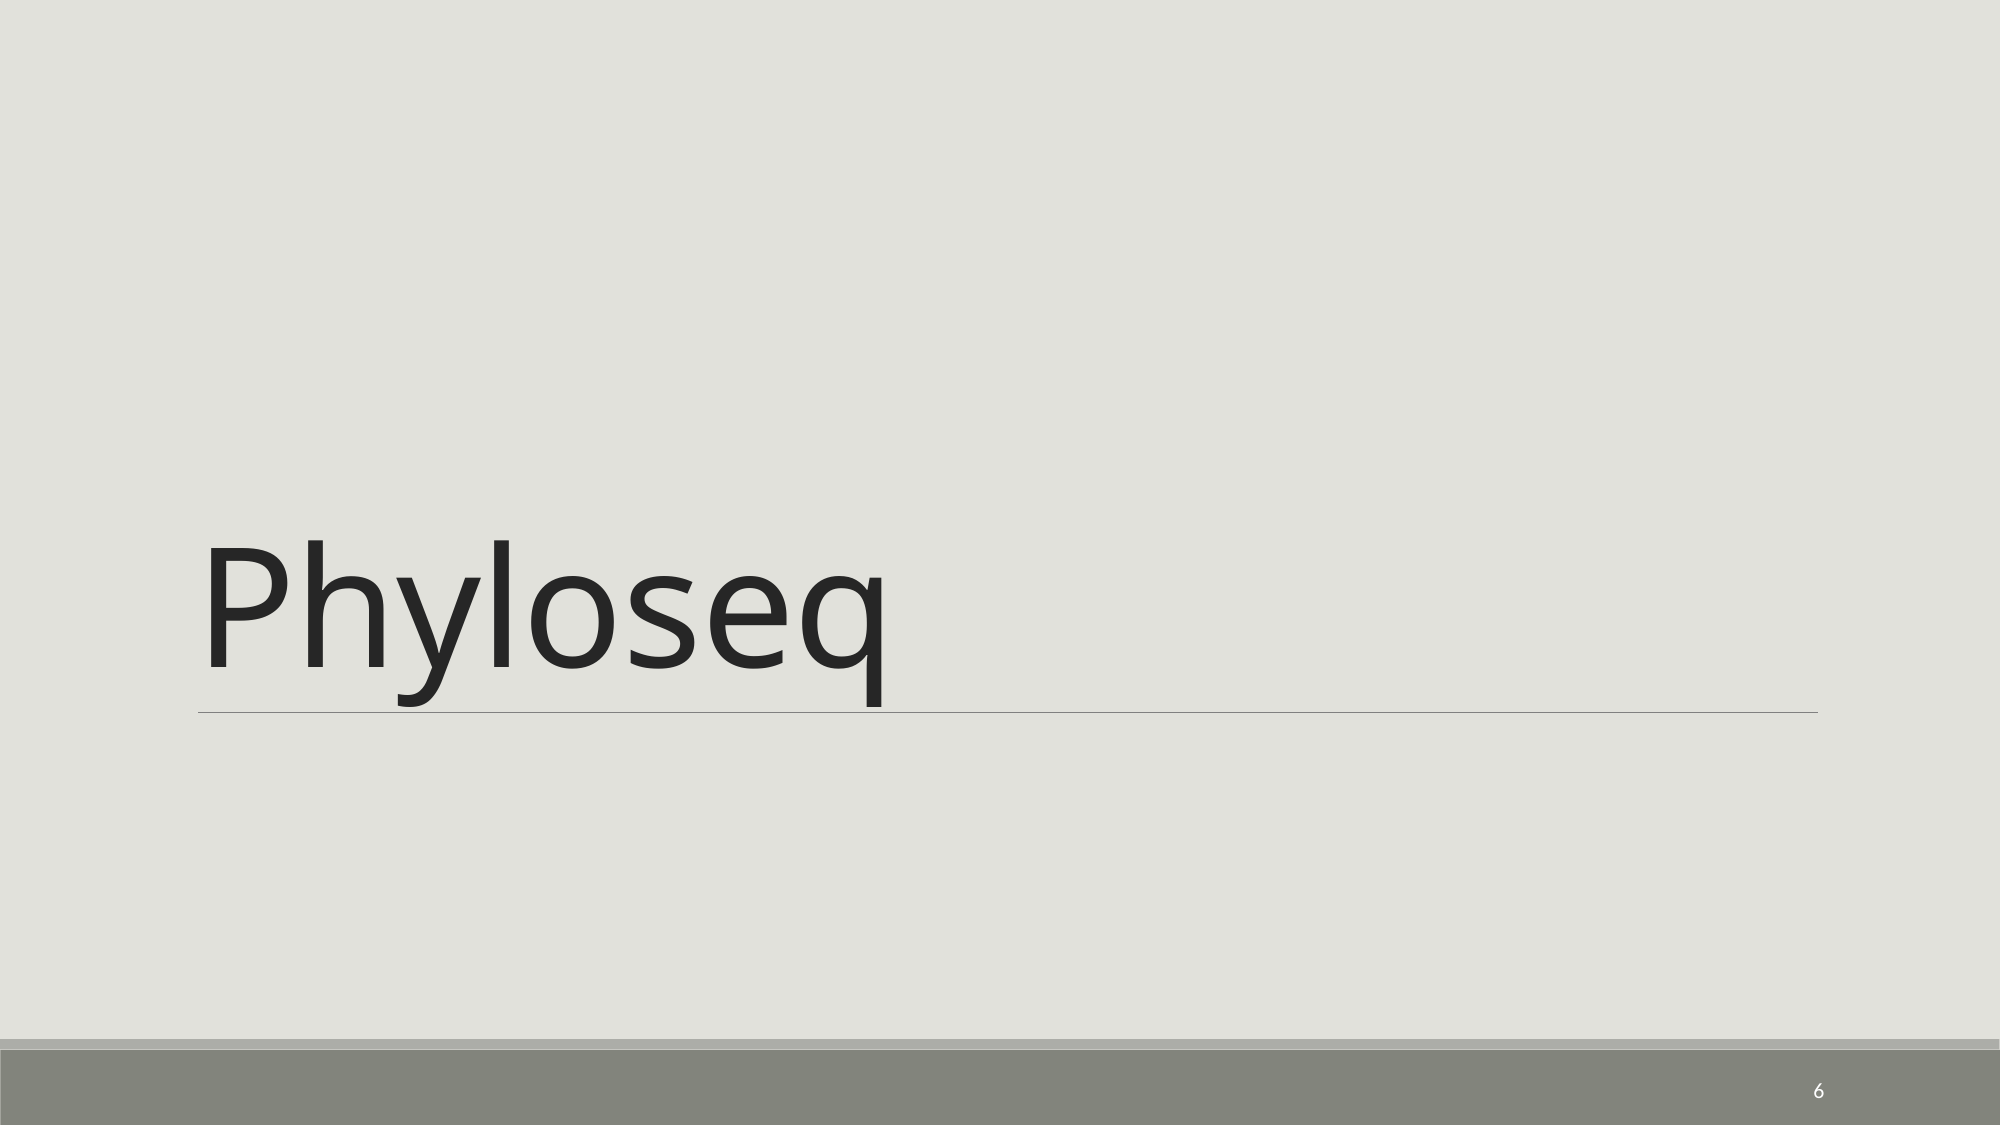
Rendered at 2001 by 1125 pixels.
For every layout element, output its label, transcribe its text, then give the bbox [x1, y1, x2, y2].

slide_number 6 [1624, 1059, 1840, 1120]
title Phyloseq [180, 124, 1830, 710]
